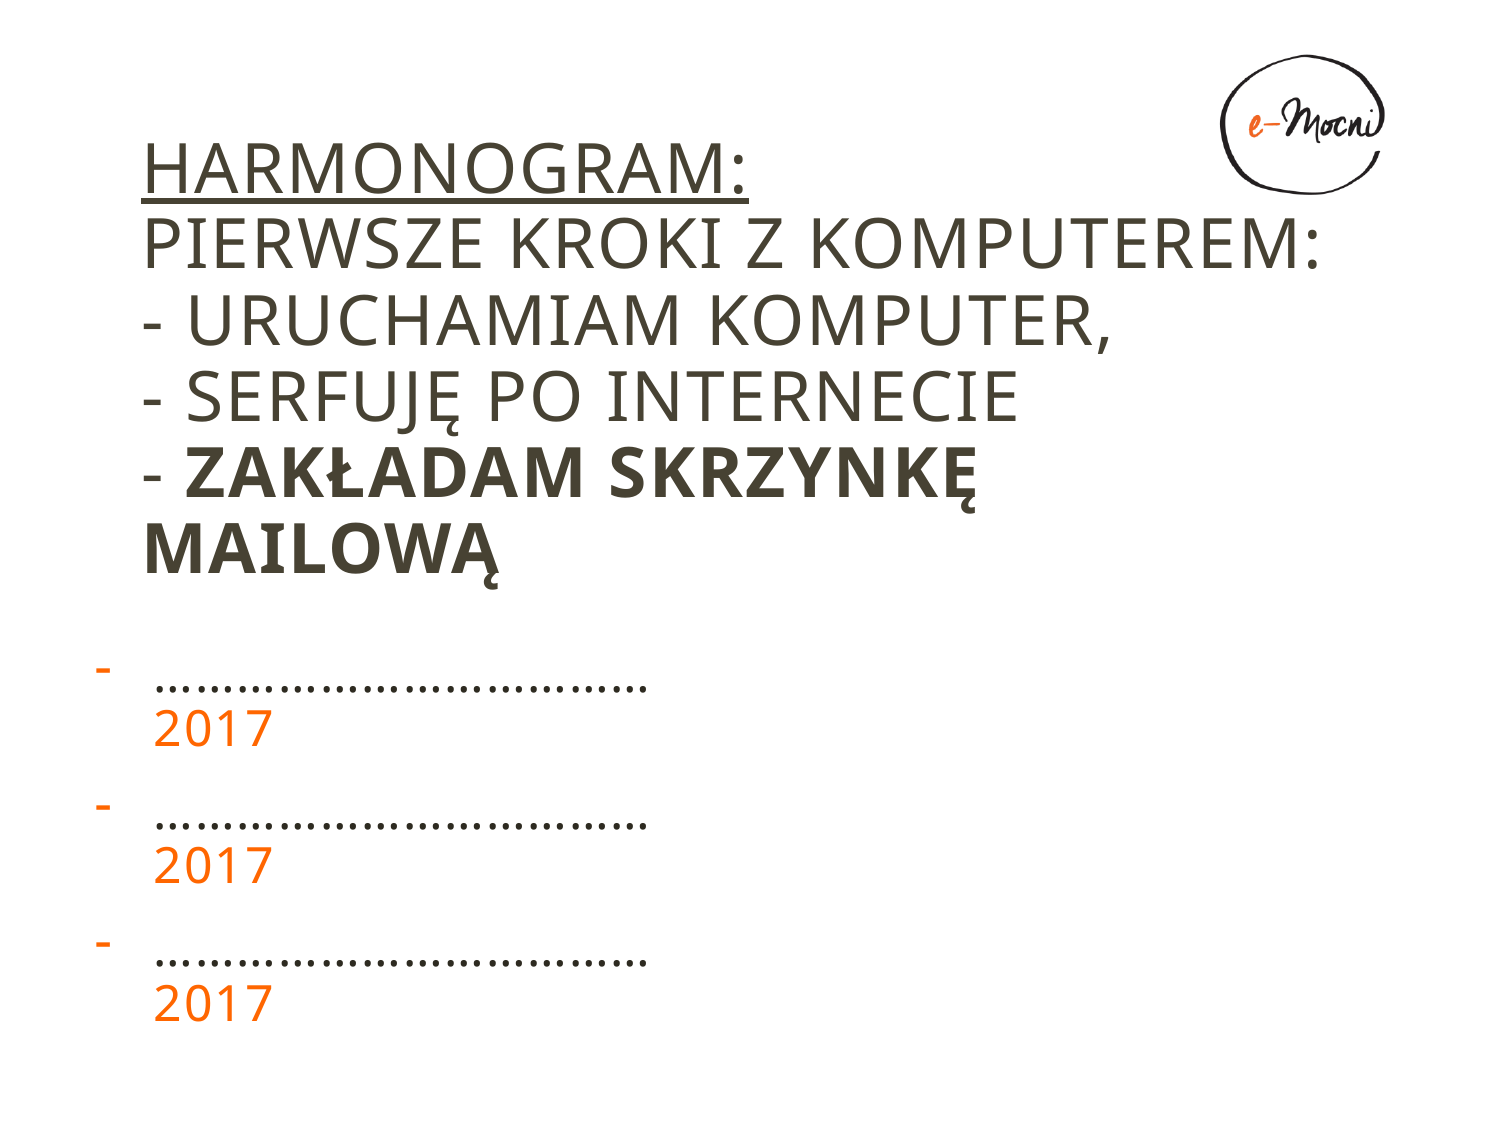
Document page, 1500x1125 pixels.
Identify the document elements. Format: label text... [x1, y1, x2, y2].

list ……………………………… 2017 ……………………………… 2017 ……………………………… 2017 [87, 602, 1463, 1080]
title Harmonogram: PIERWSZE KROKI Z KOMPUTEREM: - Uruchamiam komputer, - Serfuję po Internecie - Zakładam skrzynkę mailową [126, 96, 1347, 602]
picture [1163, 41, 1442, 209]
